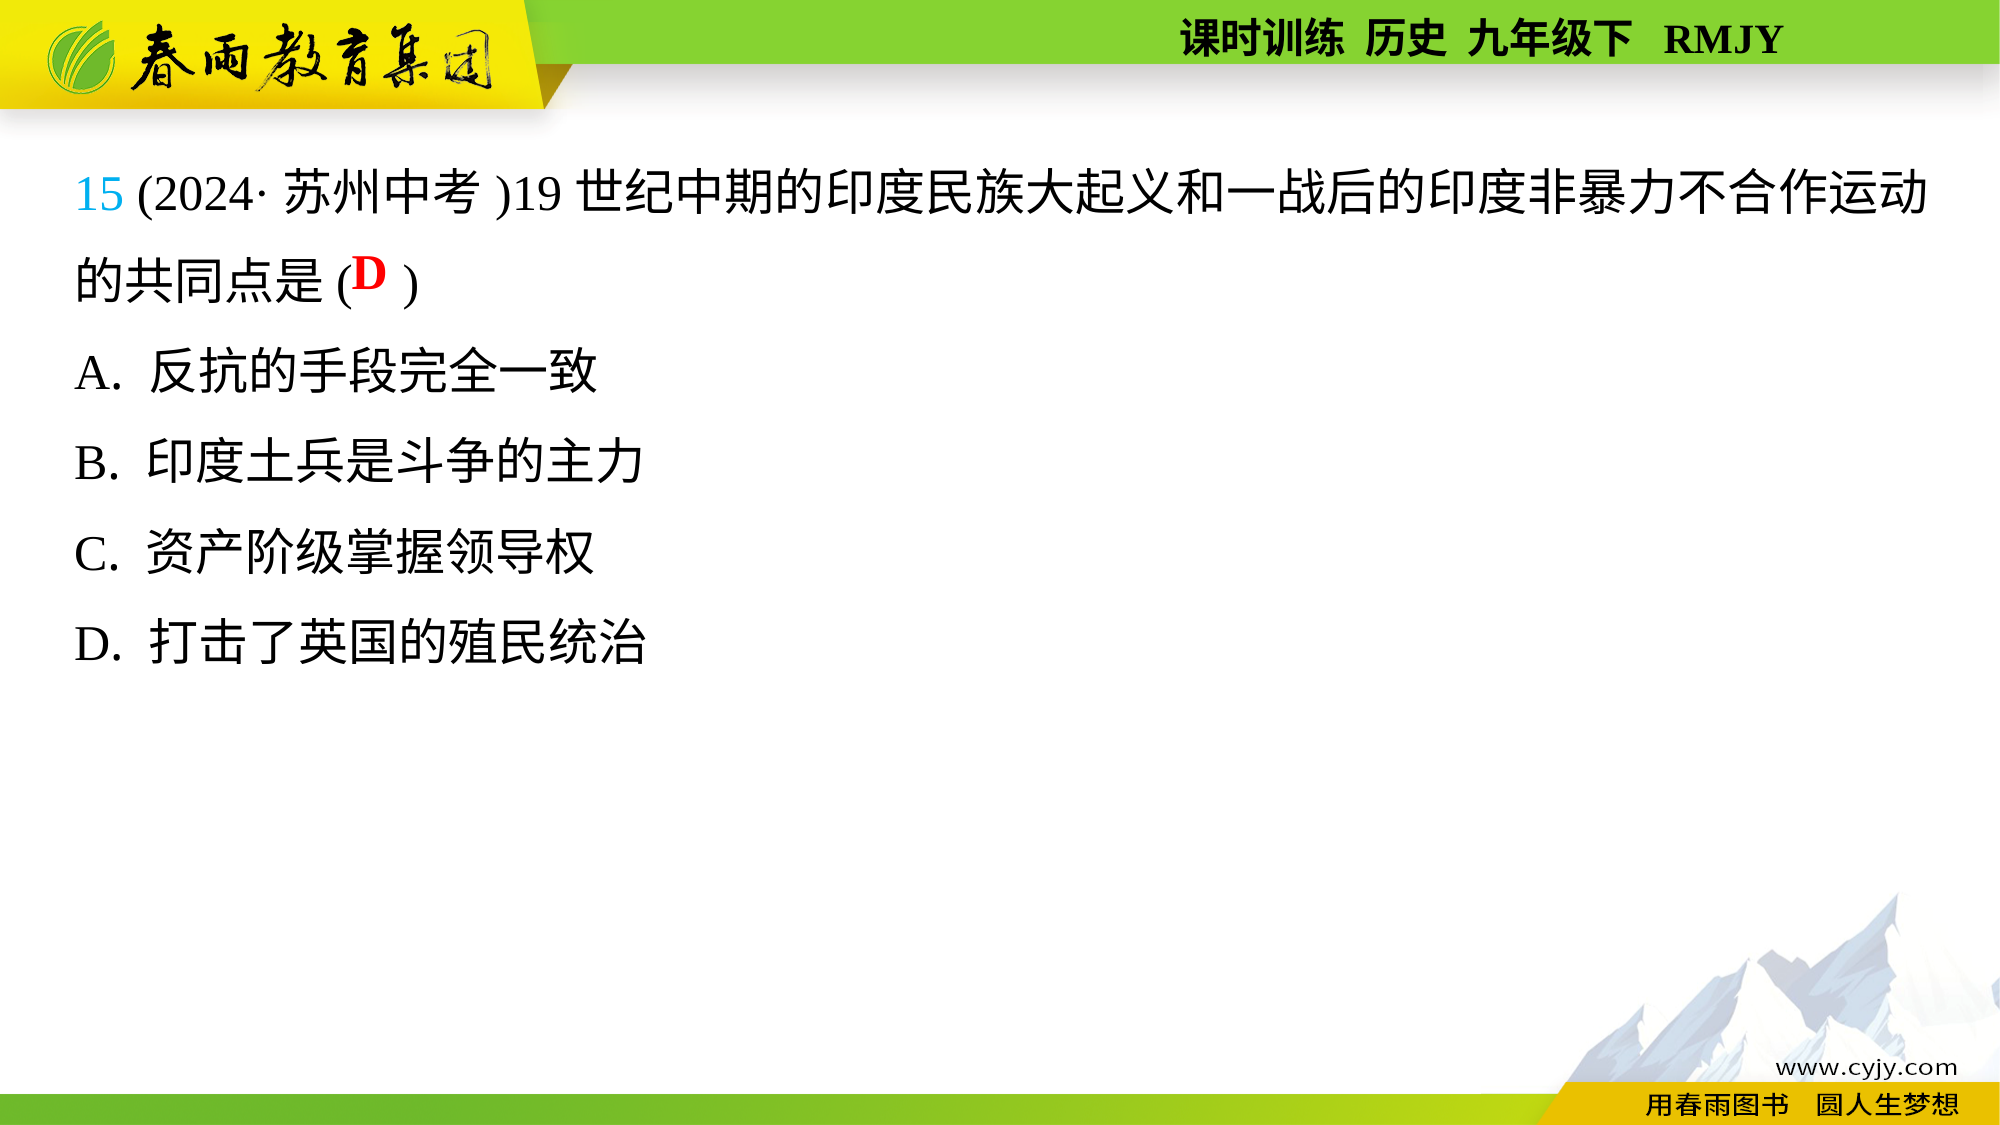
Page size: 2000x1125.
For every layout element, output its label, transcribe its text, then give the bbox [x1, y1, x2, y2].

picture [0, 0, 2000, 1125]
list 15 (2024·苏州中考)19世纪中期的印度民族大起义和一战后的印度非暴力不合作运动的共同点是( ) A. 反抗的手段完全一致 B. 印度土兵是斗争的主力 C. 资产阶级掌握领导权 D. 打击了英国的殖民统治 [59, 122, 1944, 683]
text_box D [336, 231, 404, 307]
